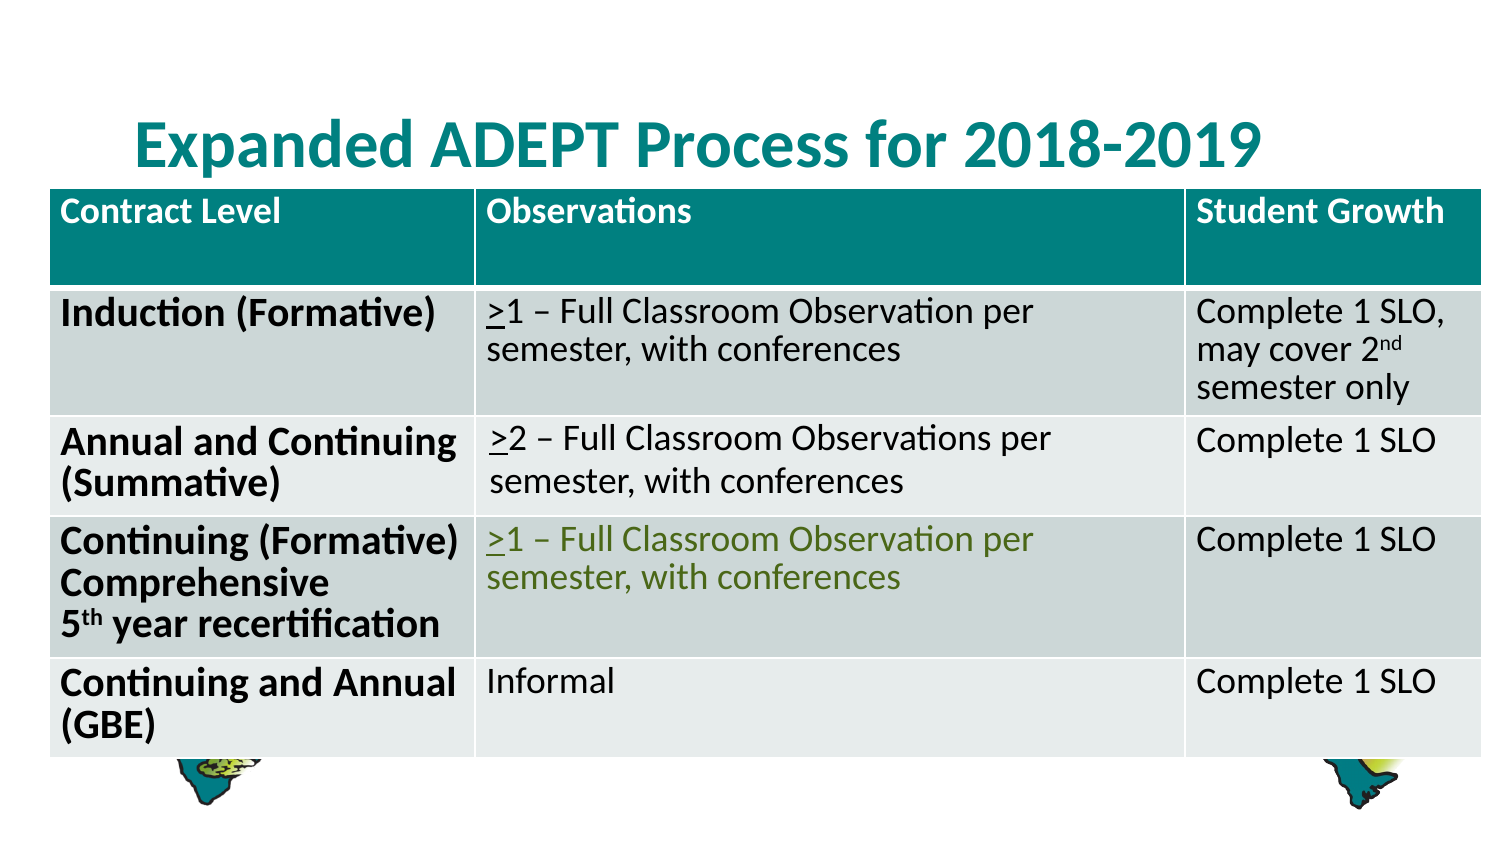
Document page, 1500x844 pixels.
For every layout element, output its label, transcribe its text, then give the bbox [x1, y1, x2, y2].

table_cell Induction (Formative) [50, 291, 474, 415]
picture [1251, 759, 1459, 836]
table_cell Complete 1 SLO, may cover 2nd semester only [1186, 291, 1481, 415]
title Expanded ADEPT Process for 2018-2019 [134, 24, 1366, 182]
table_cell Complete 1 SLO [1186, 659, 1481, 757]
table_cell >2 – Full Classroom Observations per semester, with conferences [476, 417, 1184, 515]
table_header Student Growth [1186, 189, 1481, 285]
table_header Observations [476, 189, 1184, 285]
table_cell >1 – Full Classroom Observation per semester, with conferences [476, 291, 1184, 415]
table_header Contract Level [50, 189, 474, 285]
table_cell Continuing and Annual (GBE) [50, 659, 474, 757]
table_cell Complete 1 SLO [1186, 417, 1481, 515]
table_cell Complete 1 SLO [1186, 517, 1481, 657]
table_cell >1 – Full Classroom Observation per semester, with conferences [476, 517, 1184, 657]
picture [82, 759, 323, 843]
table_cell Continuing (Formative) Comprehensive 5th year recertification [50, 517, 474, 657]
table_cell Annual and Continuing (Summative) [50, 417, 474, 515]
table_cell Informal [476, 659, 1184, 757]
